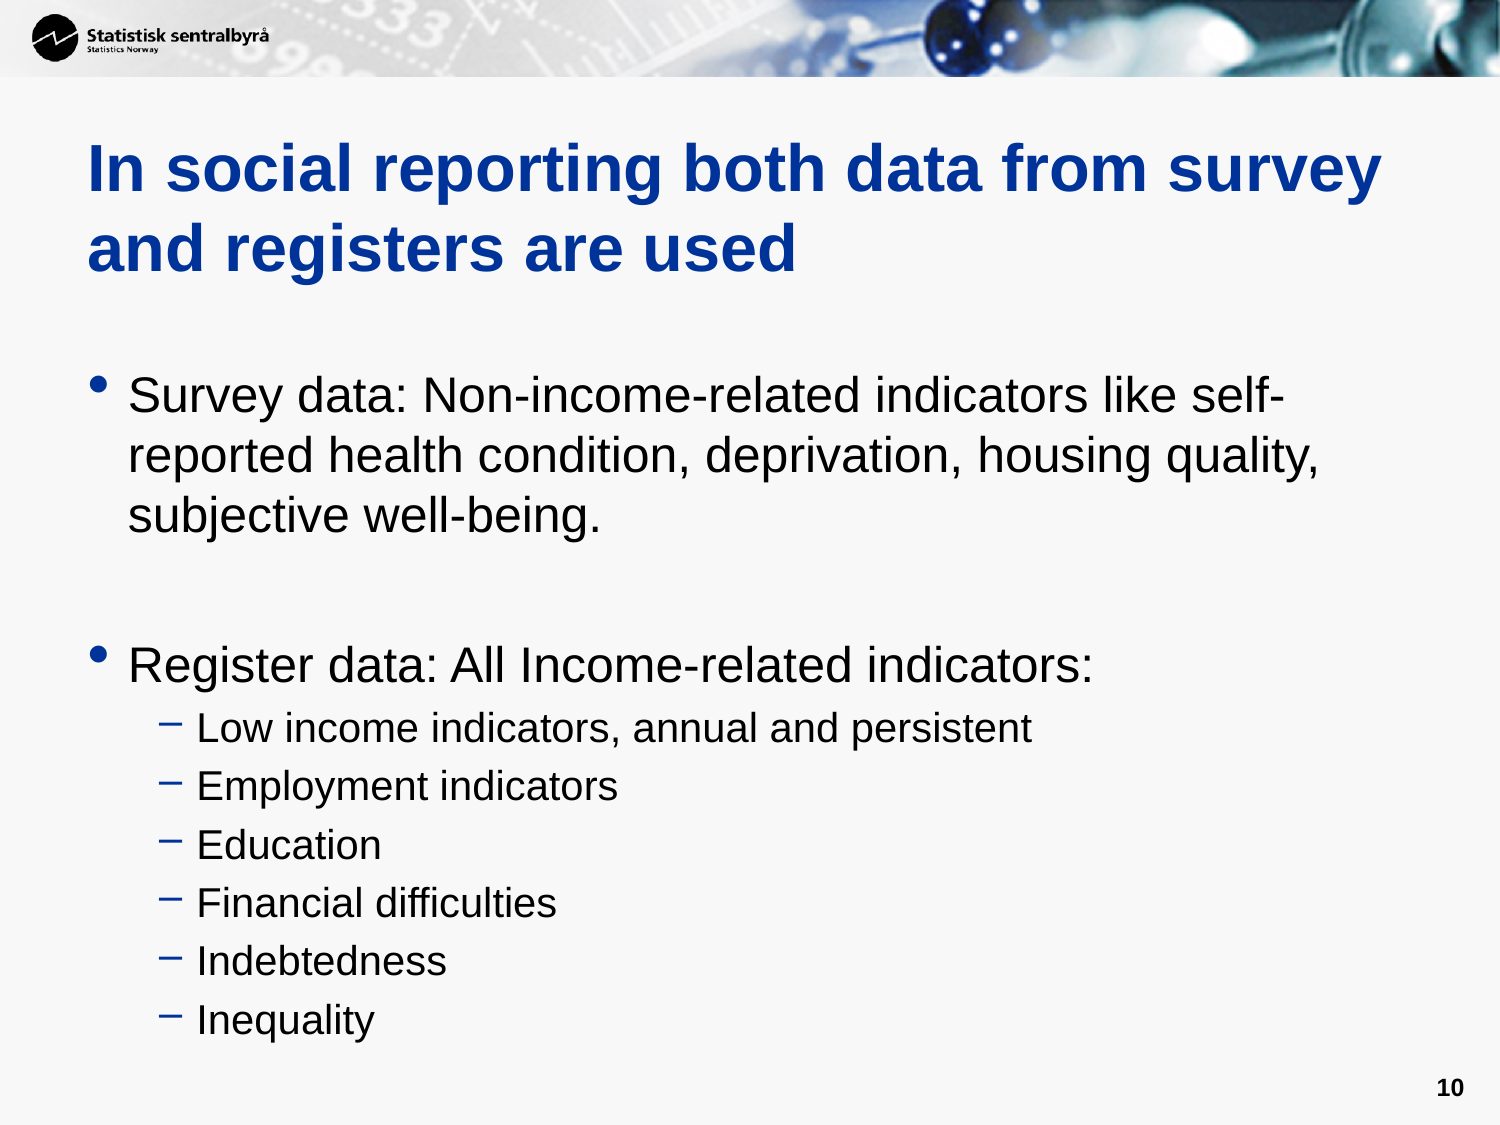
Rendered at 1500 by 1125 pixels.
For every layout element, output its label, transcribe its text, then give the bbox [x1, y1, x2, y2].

title In social reporting both data from survey and registers are used [87, 125, 1459, 287]
picture [0, 0, 1500, 77]
slide_number 10 [1387, 1067, 1465, 1107]
list Survey data: Non-income-related indicators like self-reported health condition, deprivation, housing quality, subjective well-being. Register data: All Income-related indicators: Low income indicators, annual and persistent Employment indicators Education Financial difficulties Indebtedness Inequality [87, 287, 1463, 1050]
